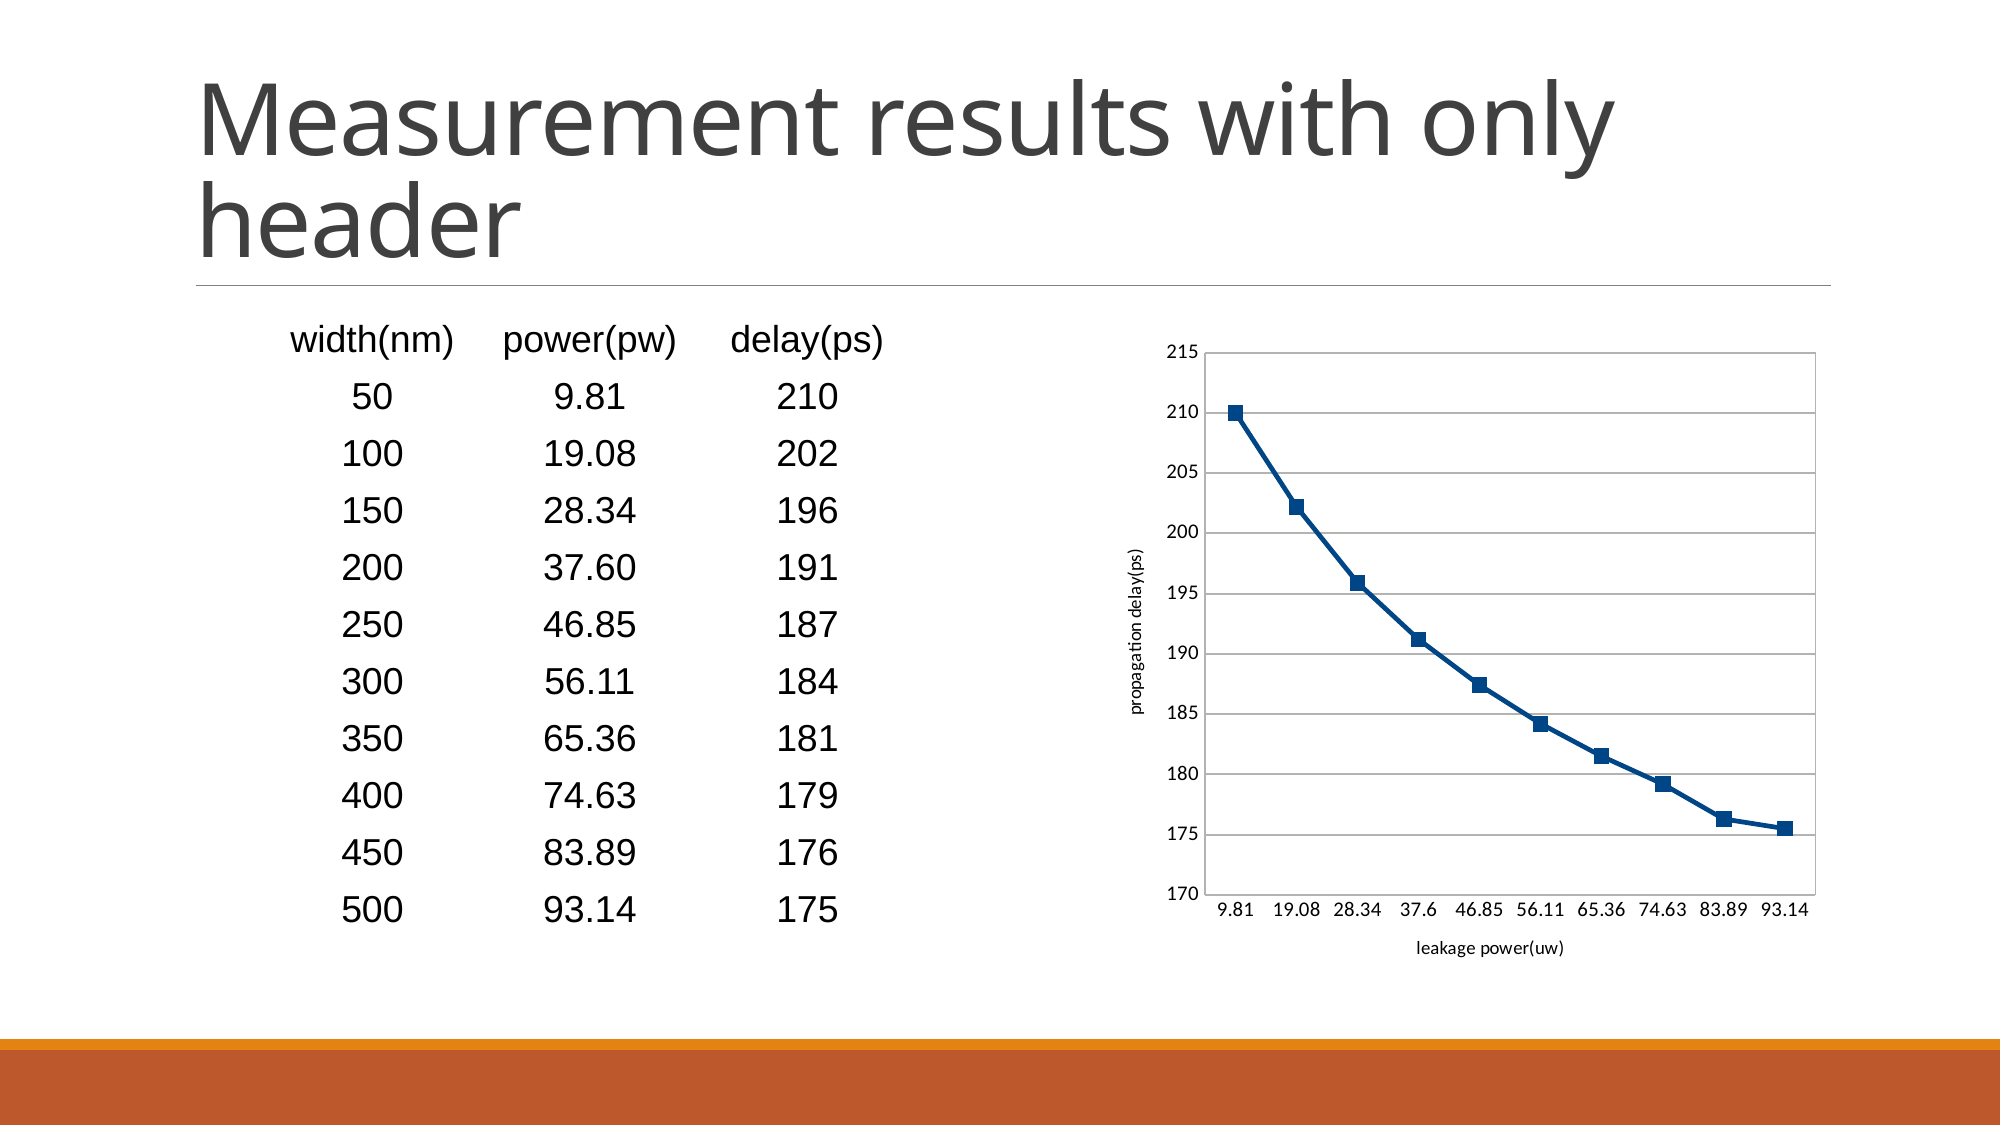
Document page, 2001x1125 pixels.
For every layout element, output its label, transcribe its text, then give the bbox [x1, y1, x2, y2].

table_cell 56.11 [481, 653, 699, 710]
table_cell 300 [264, 653, 481, 710]
table_cell 100 [264, 425, 481, 482]
table_cell 9.81 [481, 368, 699, 425]
table_cell 187 [699, 596, 916, 653]
table_cell 150 [264, 482, 481, 539]
table_cell 191 [699, 539, 916, 596]
table_cell 200 [264, 539, 481, 596]
table_cell 175 [699, 881, 916, 938]
table_cell 19.08 [481, 425, 699, 482]
table_cell 37.60 [481, 539, 699, 596]
table_cell 196 [699, 482, 916, 539]
table_cell 400 [264, 767, 481, 824]
table_cell 250 [264, 596, 481, 653]
table_cell 46.85 [481, 596, 699, 653]
table_cell 202 [699, 425, 916, 482]
title Measurement results with only header [180, 47, 1830, 285]
table_cell 93.14 [481, 881, 699, 938]
table_cell 28.34 [481, 482, 699, 539]
table_cell 74.63 [481, 767, 699, 824]
table_cell 65.36 [481, 710, 699, 767]
table_header width(nm) [264, 311, 481, 368]
table_header power(pw) [481, 311, 699, 368]
table_cell 179 [699, 767, 916, 824]
table_cell 450 [264, 824, 481, 881]
chart [1094, 328, 1831, 990]
table_cell 83.89 [481, 824, 699, 881]
table_cell 184 [699, 653, 916, 710]
table_cell 181 [699, 710, 916, 767]
table_cell 50 [264, 368, 481, 425]
table_header delay(ps) [699, 311, 916, 368]
table_cell 210 [699, 368, 916, 425]
table_cell 350 [264, 710, 481, 767]
table_cell 500 [264, 881, 481, 938]
table_cell 176 [699, 824, 916, 881]
